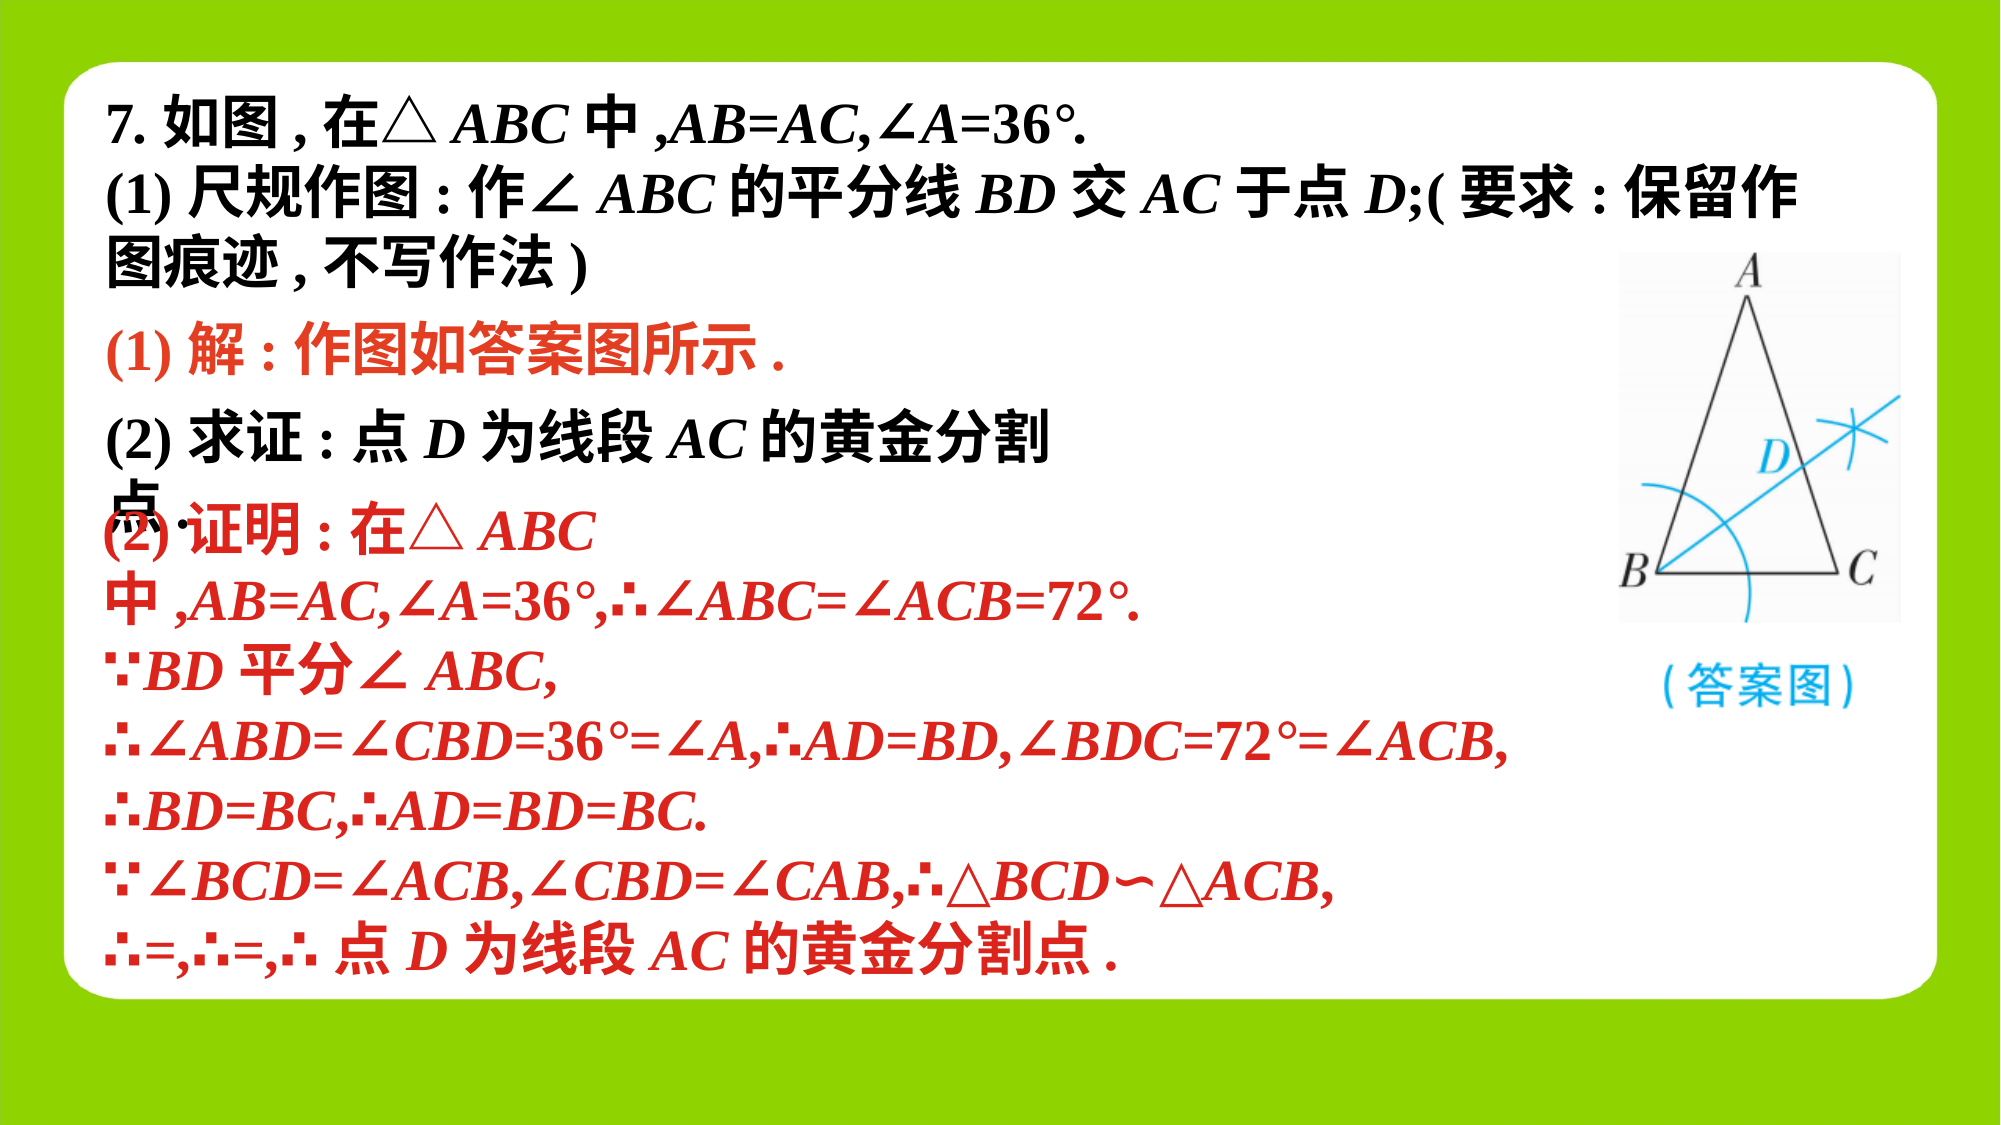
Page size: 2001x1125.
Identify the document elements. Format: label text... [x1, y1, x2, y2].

text_box 7.如图,在△ABC中,AB=AC,∠A=36°. (1)尺规作图:作∠ABC的平分线BD交AC于点D;(要求:保留作图痕迹,不写作法) [90, 78, 1831, 303]
text_box (1)解:作图如答案图所示. [90, 304, 786, 390]
picture [0, 0, 2001, 1125]
text_box (2)求证:点D为线段AC的黄金分割点. [90, 393, 1092, 548]
